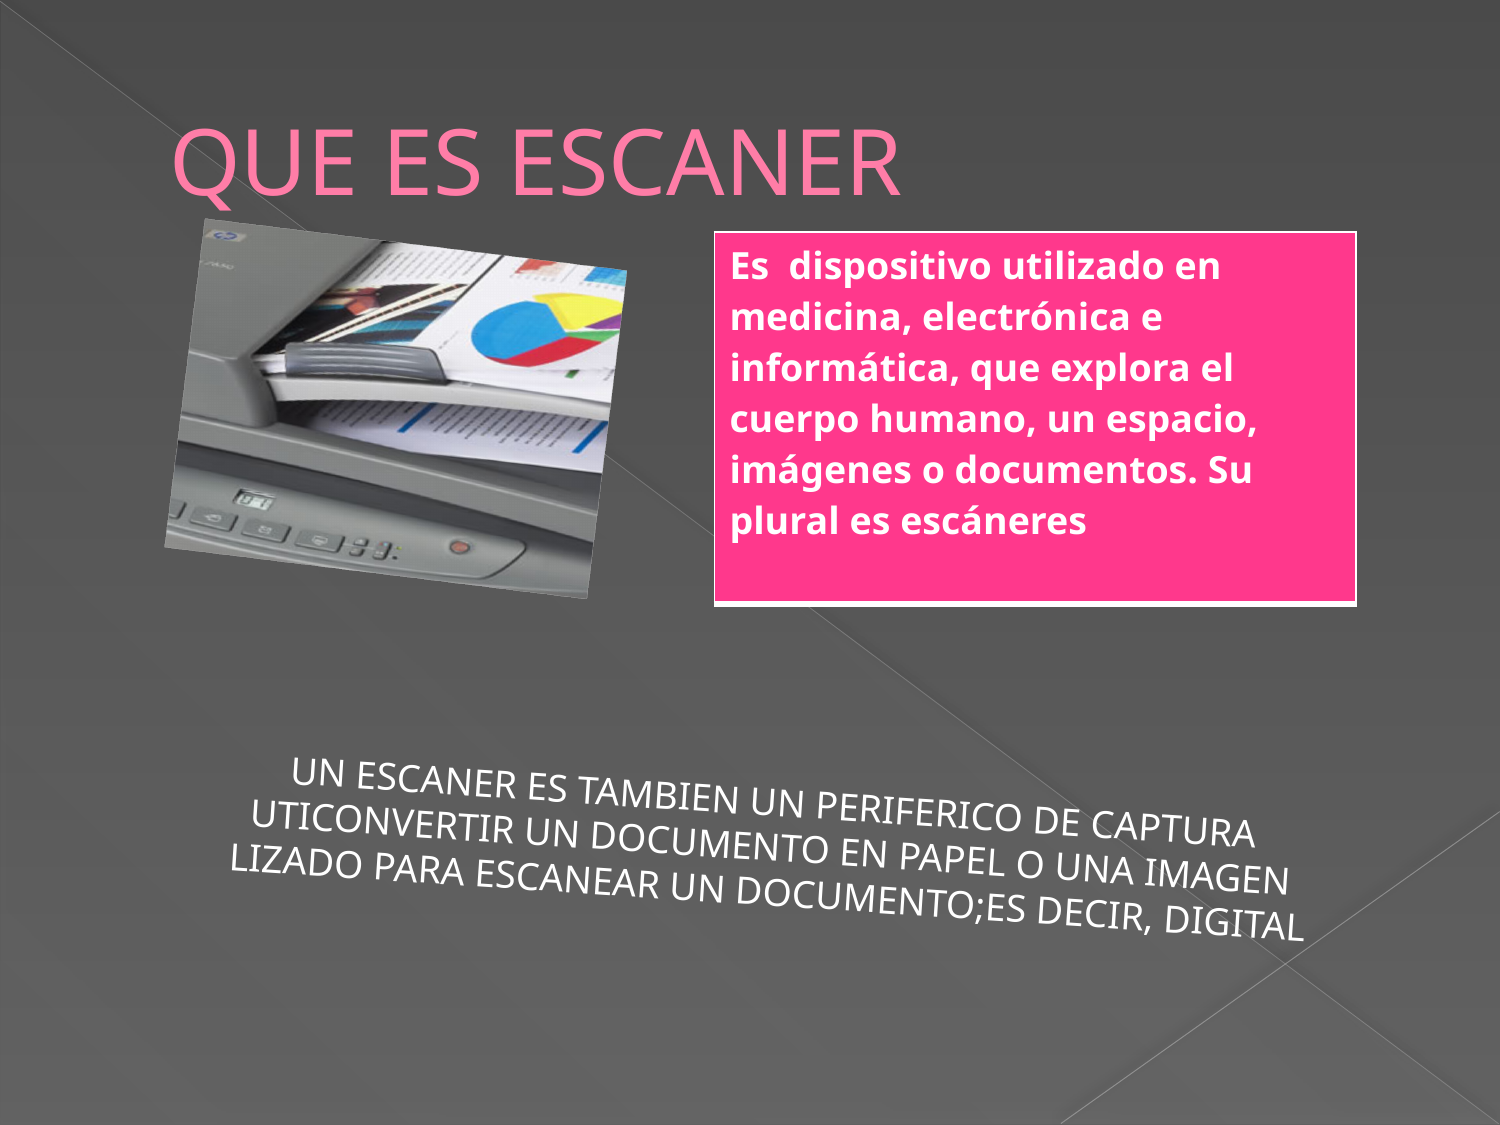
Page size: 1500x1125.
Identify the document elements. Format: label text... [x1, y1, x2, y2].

title QUE ES ESCANER [75, 43, 1425, 274]
picture [165, 219, 626, 575]
table_header Es dispositivo utilizado en medicina, electrónica e informática, que explora el cuerpo humano, un espacio, imágenes o documentos. Su plural es escáneres [715, 233, 1355, 585]
text_box UN ESCANER ES TAMBIEN UN PERIFERICO DE CAPTURA UTICONVERTIR UN DOCUMENTO EN PAPEL O UNA IMAGEN LIZADO PARA ESCANEAR UN DOCUMENTO;ES DECIR, DIGITAL [199, 535, 1357, 960]
